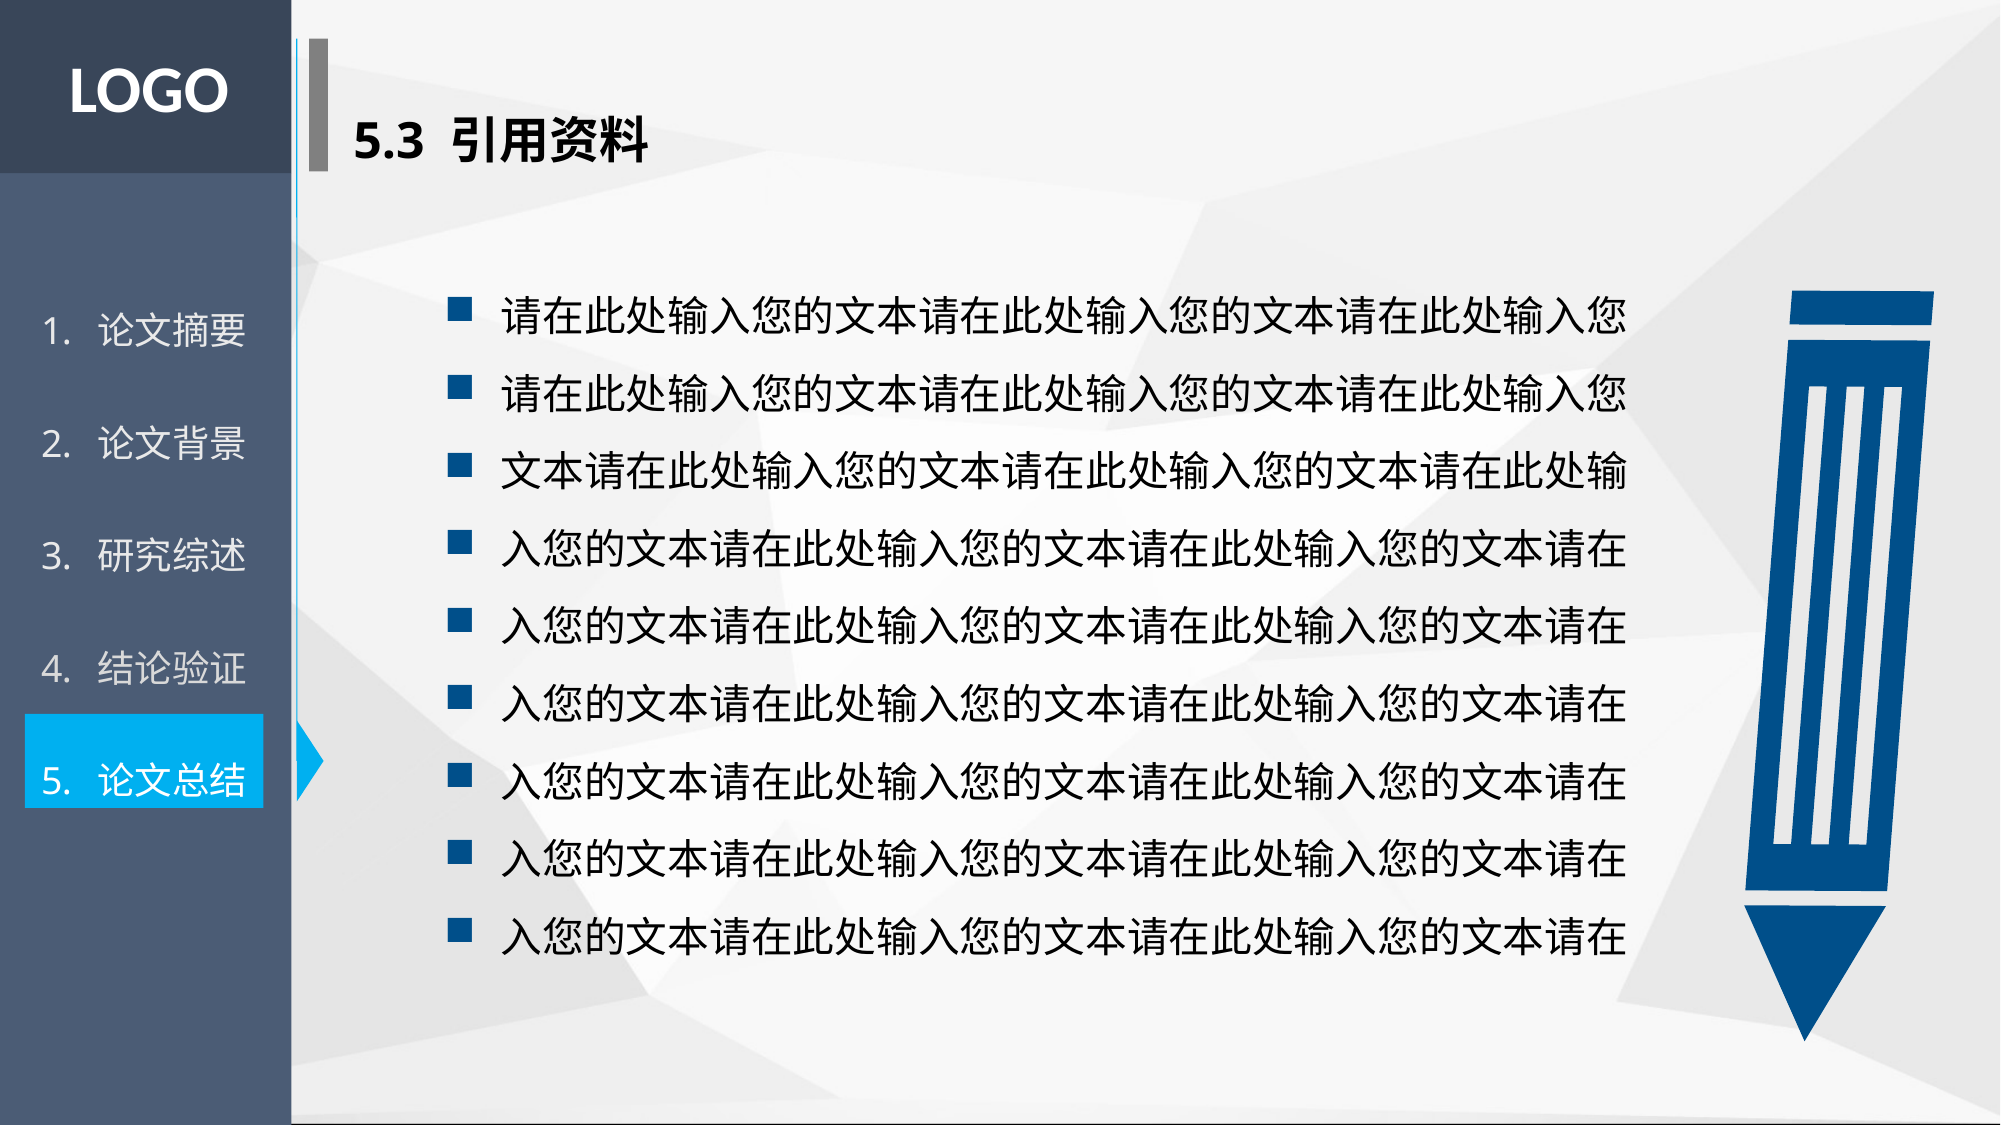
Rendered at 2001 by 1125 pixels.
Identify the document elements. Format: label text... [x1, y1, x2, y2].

text_box LOGO [54, 38, 245, 134]
text_box 5.3 引用资料 [338, 101, 665, 177]
text_box [308, 38, 329, 172]
text_box 论文摘要 论文背景 研究综述 结论验证 论文总结 [26, 232, 263, 713]
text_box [24, 713, 324, 808]
picture [292, 0, 2001, 1125]
text_box 请在此处输入您的文本请在此处输入您的文本请在此处输入您 请在此处输入您的文本请在此处输入您的文本请在此处输入您 文本请在此处输入您的文本请在此处输入您的文本请在此处输 入您的文本请在此处输入您的文本请在此处输入您的文本请在 入您的文本请在此处输入您的文本请在此处输入您的文本请在 入您的文本请在此处输入您的文本请在此处输入您的文本请在 入您的文本请在此处输入您的文本请在此处输入您的文本请在 入您的文本请在此处输入您的文本请在此处输入您的文本请在 入您的文本请在此处输入您的文本请在此处输入您的文本请在 [429, 267, 1808, 1046]
text_box [1808, 904, 1888, 1038]
text_box [1808, 289, 1936, 327]
text_box [1808, 338, 1932, 893]
